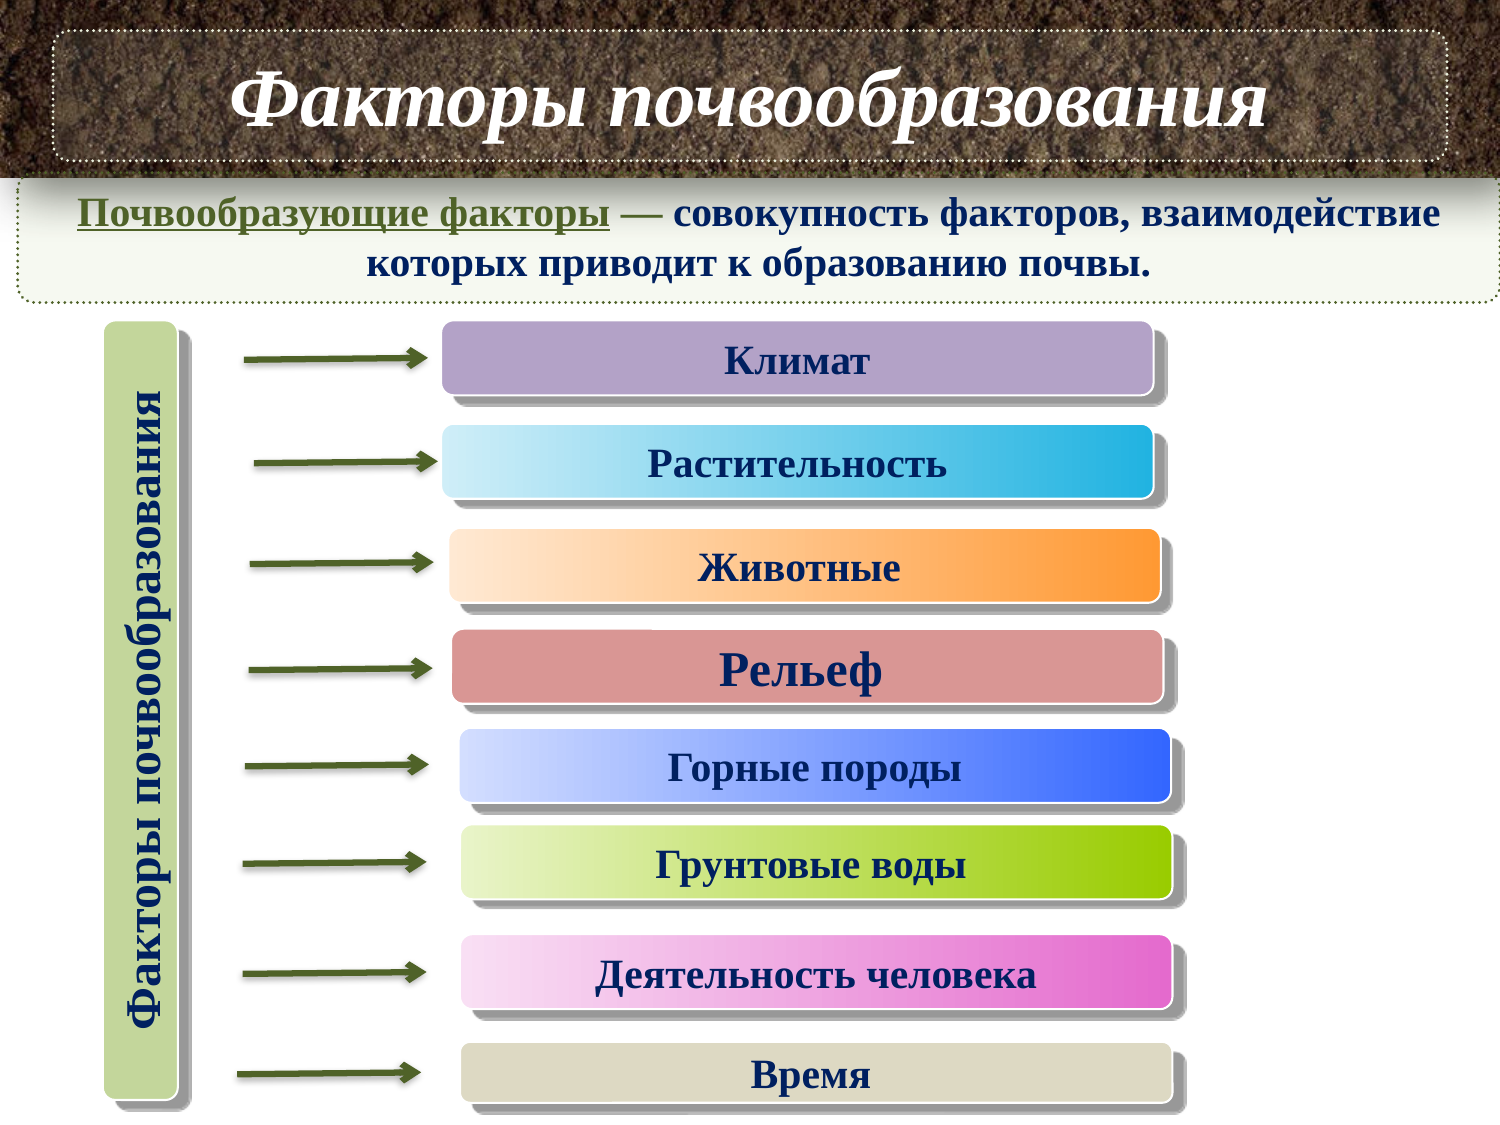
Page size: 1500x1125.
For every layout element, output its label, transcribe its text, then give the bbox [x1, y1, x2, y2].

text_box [242, 971, 427, 975]
text_box Почвообразующие факторы — совокупность факторов, взаимодействие которых приводит к образованию почвы. [17, 184, 1500, 303]
text_box Время [459, 1041, 1173, 1103]
text_box Грунтовые воды [459, 824, 1173, 900]
text_box Факторы почвообразования [102, 320, 178, 1101]
text_box Животные [448, 527, 1161, 603]
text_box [248, 667, 433, 671]
text_box Деятельность человека [459, 934, 1173, 1010]
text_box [249, 561, 434, 565]
text_box Климат [441, 320, 1154, 396]
text_box Горные породы [458, 727, 1172, 803]
text_box Рельеф [450, 628, 1164, 704]
text_box Растительность [441, 423, 1154, 499]
picture [0, 0, 1500, 178]
